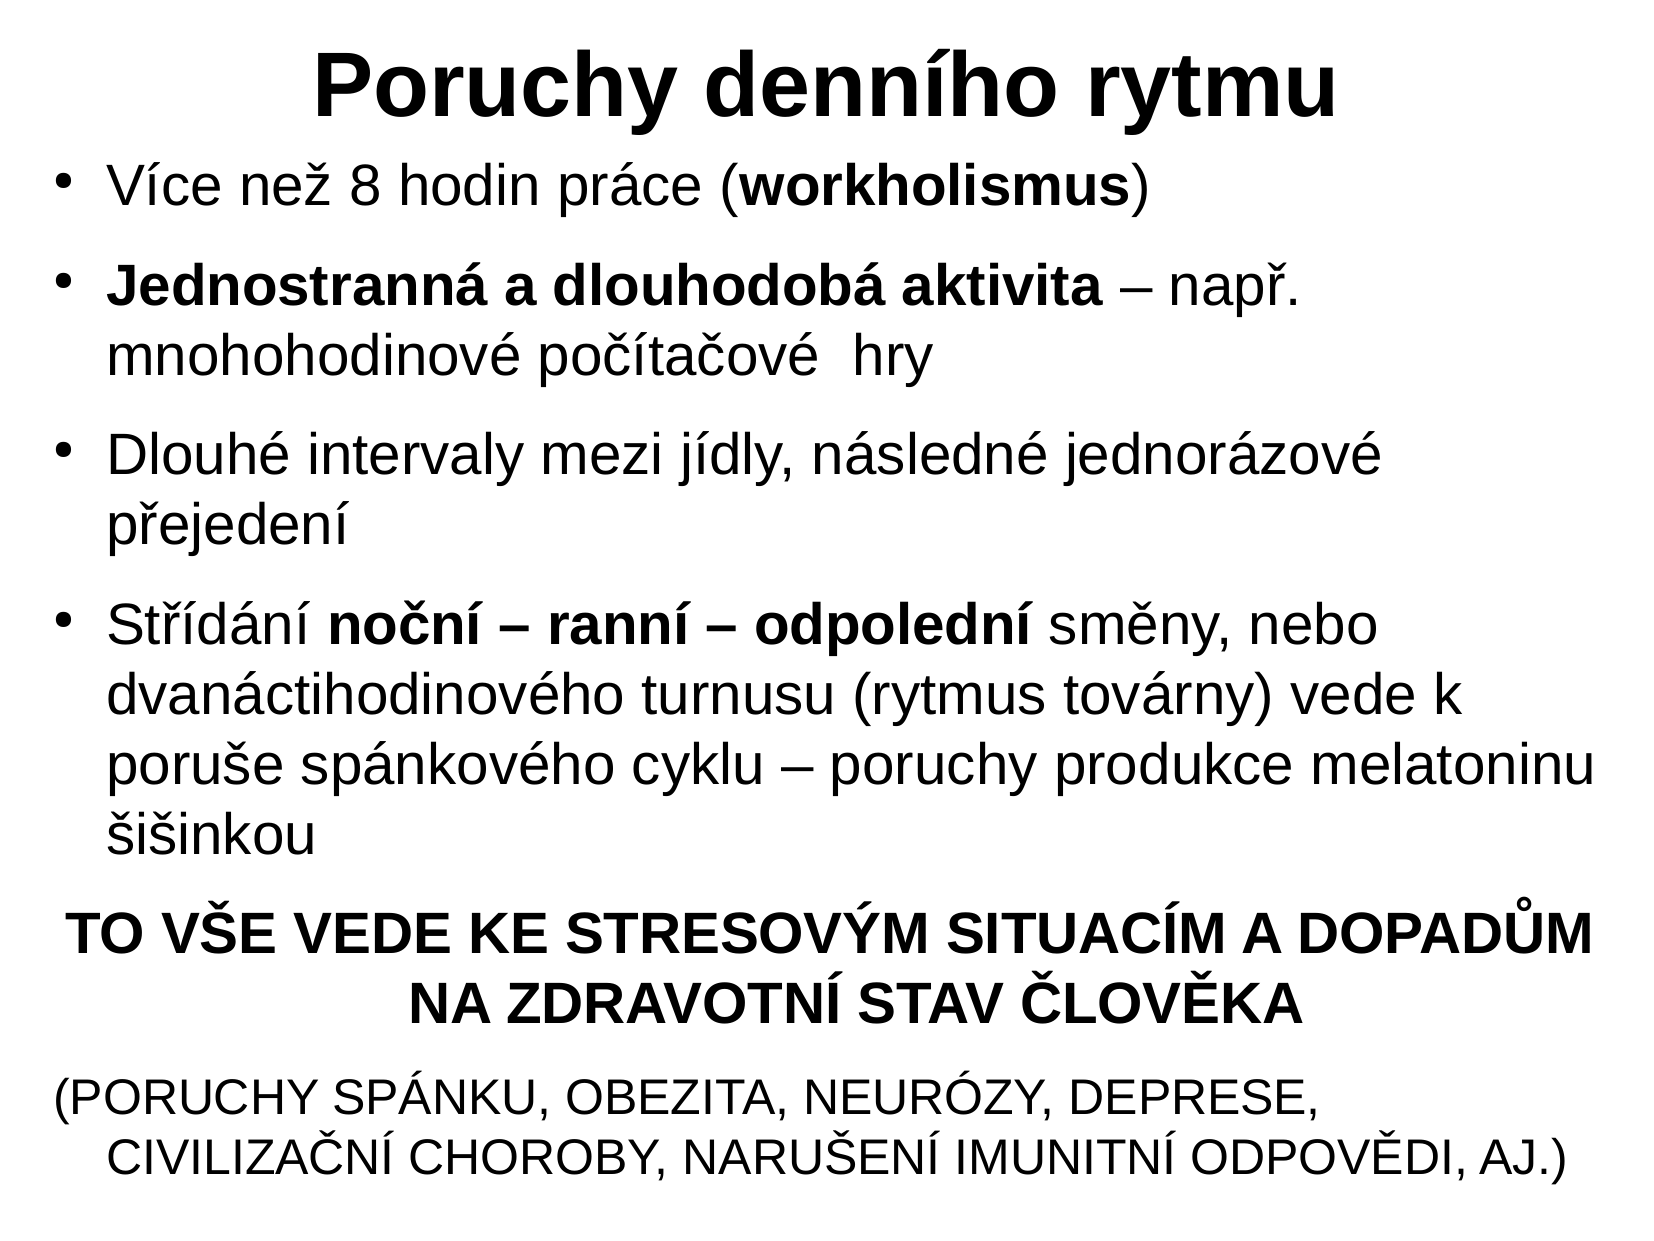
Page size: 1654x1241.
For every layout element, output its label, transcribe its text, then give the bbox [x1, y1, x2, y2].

list Více než 8 hodin práce (workholismus) Jednostranná a dlouhodobá aktivita – např. mnohohodinové počítačové hry Dlouhé intervaly mezi jídly, následné jednorázové přejedení Střídání noční – ranní – odpolední směny, nebo dvanáctihodinového turnusu (rytmus továrny) vede k poruše spánkového cyklu – poruchy produkce melatoninu šišinkou TO VŠE VEDE KE STRESOVÝM SITUACÍM A DOPADŮM NA ZDRAVOTNÍ STAV ČLOVĚKA (PORUCHY SPÁNKU, OBEZITA, NEURÓZY, DEPRESE, CIVILIZAČNÍ CHOROBY, NARUŠENÍ IMUNITNÍ ODPOVĚDI, AJ.) [35, 147, 1607, 1176]
title Poruchy denního rytmu [82, 0, 1571, 147]
